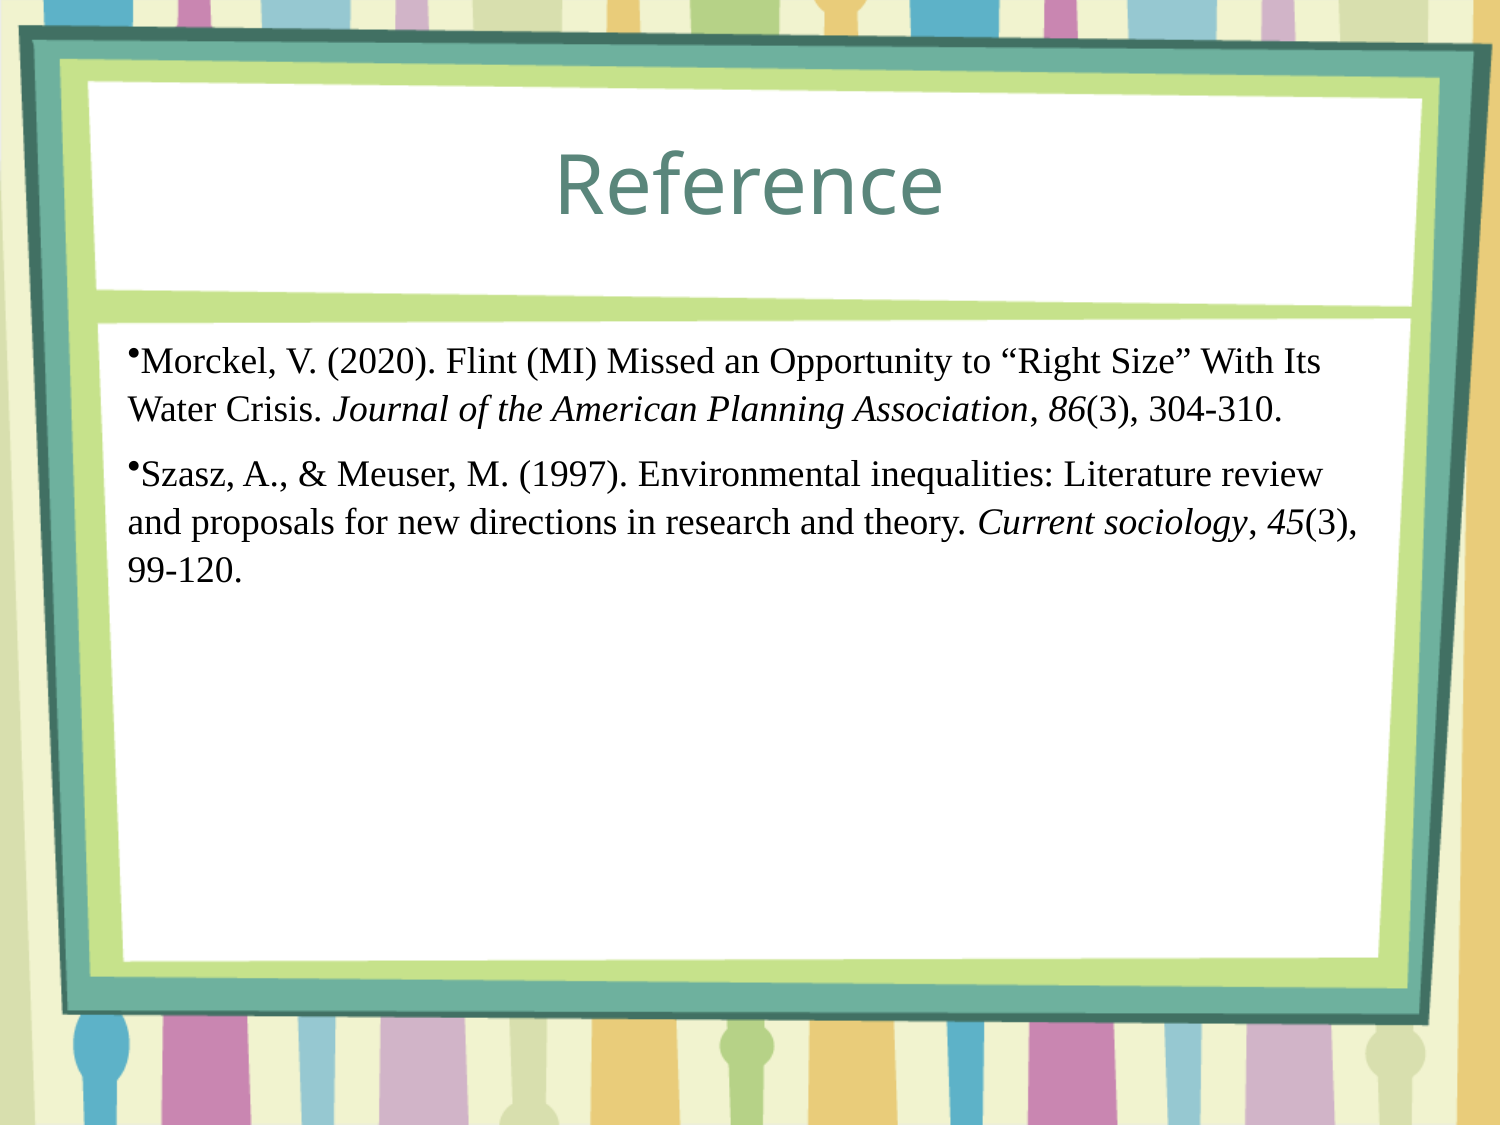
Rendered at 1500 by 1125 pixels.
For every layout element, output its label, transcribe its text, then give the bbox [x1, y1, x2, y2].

title Reference [75, 87, 1425, 275]
list Morckel, V. (2020). Flint (MI) Missed an Opportunity to “Right Size” With Its Water Crisis. Journal of the American Planning Association, 86(3), 304-310. Szasz, A., & Meuser, M. (1997). Environmental inequalities: Literature review and proposals for new directions in research and theory. Current sociology, 45(3), 99-120. [112, 324, 1400, 1005]
picture [0, 0, 1500, 1125]
